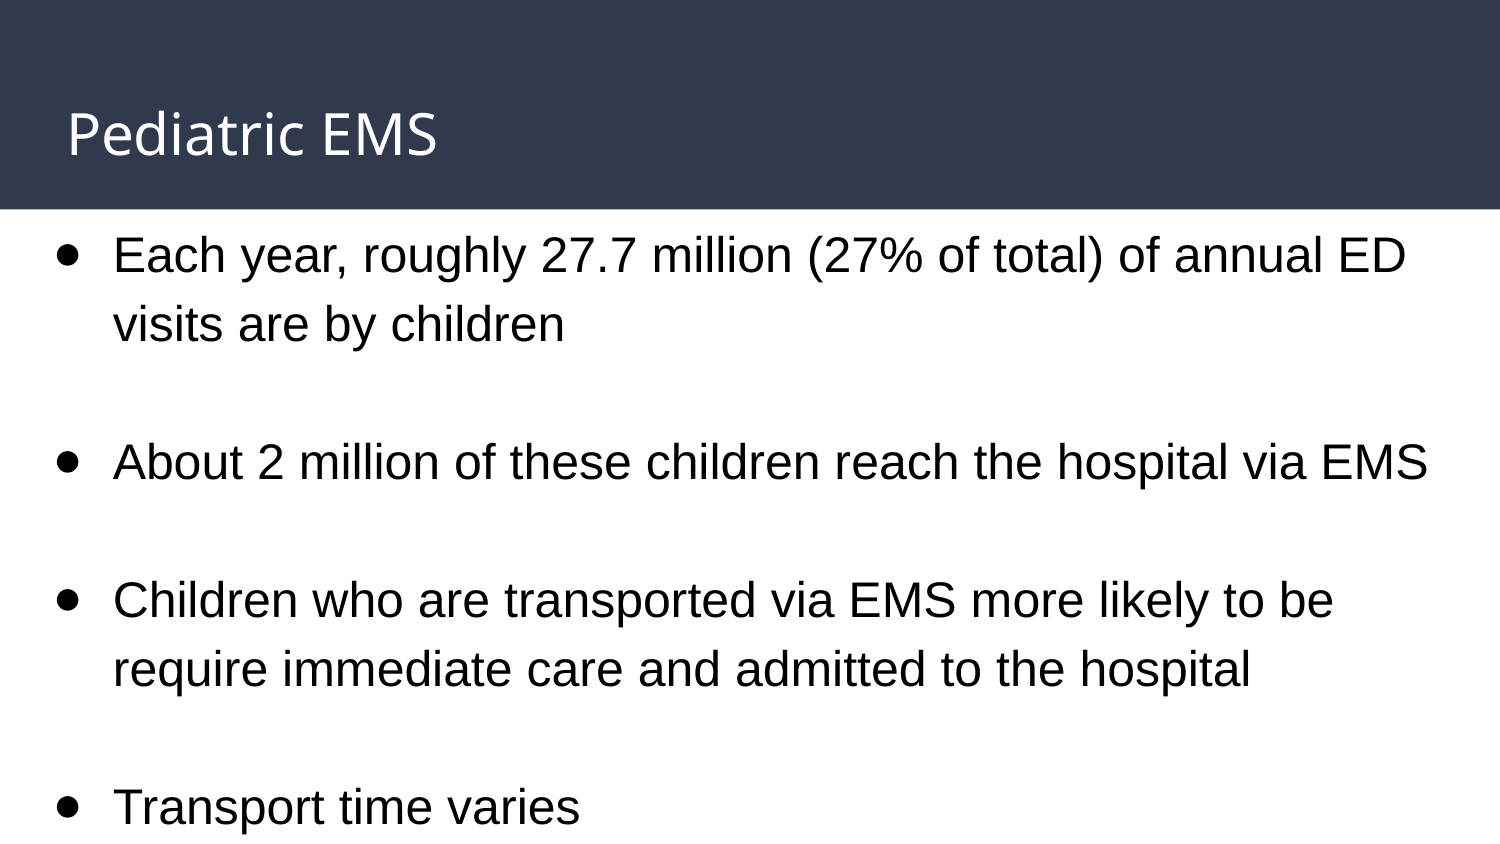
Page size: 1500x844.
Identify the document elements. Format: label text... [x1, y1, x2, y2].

title Pediatric EMS [51, 82, 1449, 185]
text_box Each year, roughly 27.7 million (27% of total) of annual ED visits are by children About 2 million of these children reach the hospital via EMS Children who are transported via EMS more likely to be require immediate care and admitted to the hospital Transport time varies [22, 198, 1477, 719]
